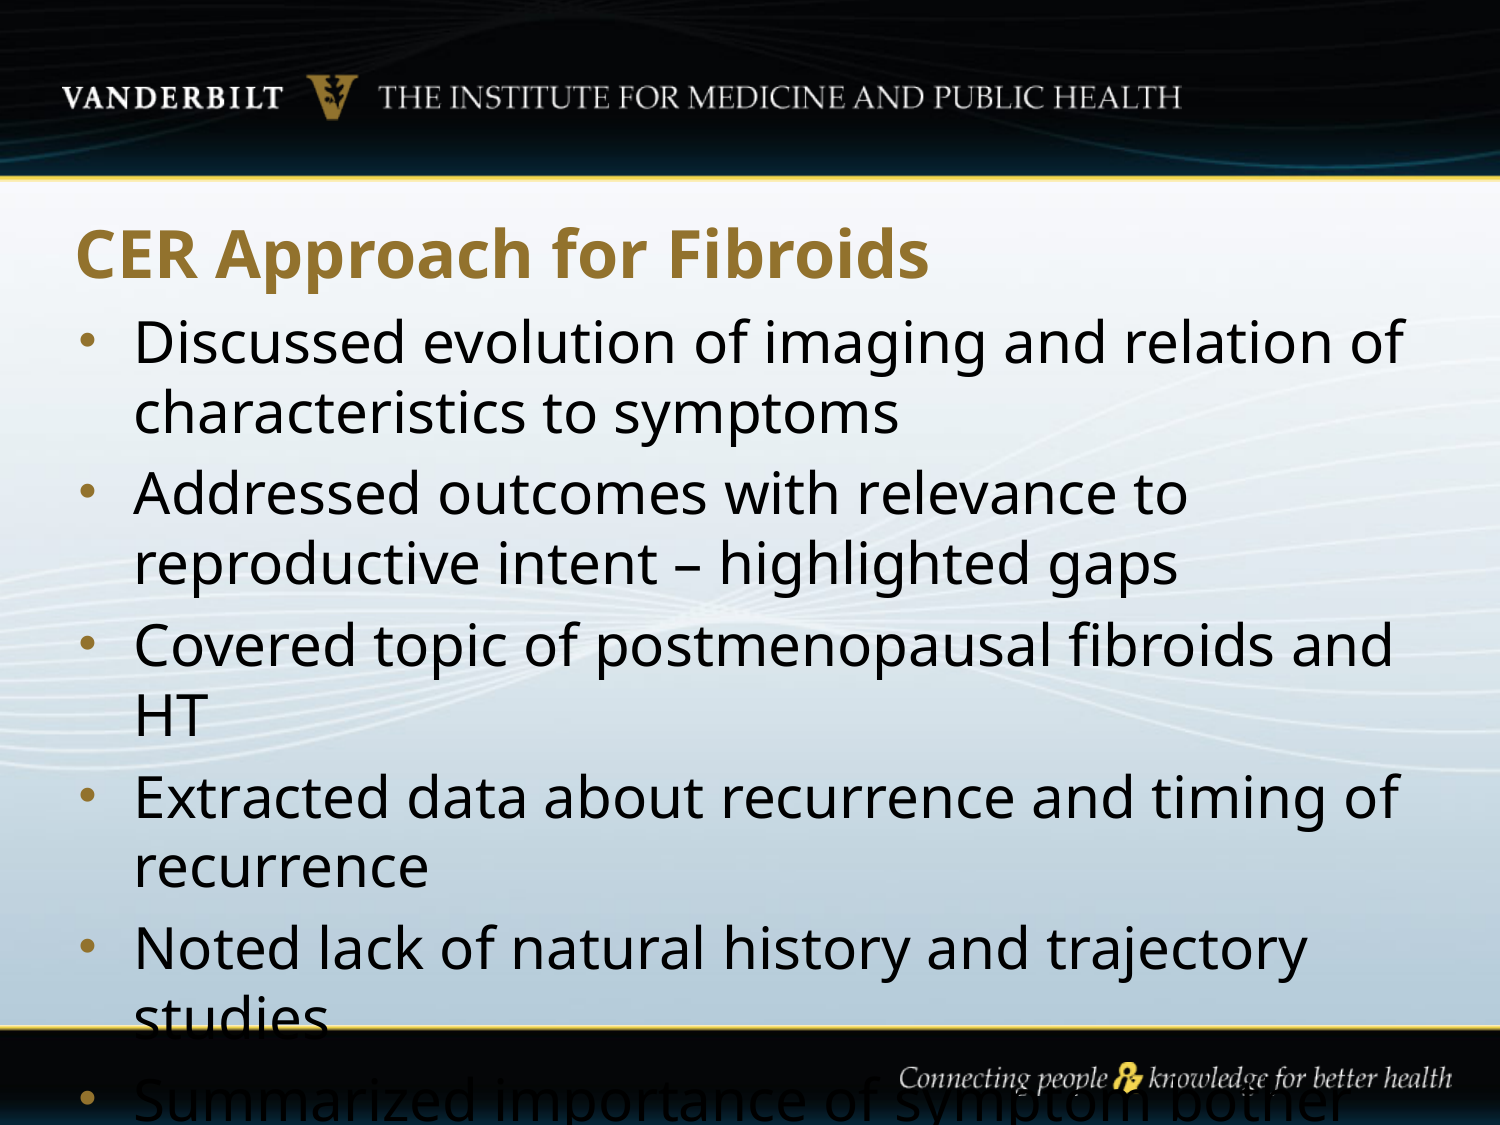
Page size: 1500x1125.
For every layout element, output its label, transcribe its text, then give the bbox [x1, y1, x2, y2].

list Discussed evolution of imaging and relation of characteristics to symptoms Addressed outcomes with relevance to reproductive intent – highlighted gaps Covered topic of postmenopausal fibroids and HT Extracted data about recurrence and timing of recurrence Noted lack of natural history and trajectory studies Summarized importance of symptom bother [62, 296, 1500, 935]
picture [0, 0, 1500, 1125]
title CER Approach for Fibroids [59, 201, 1335, 302]
